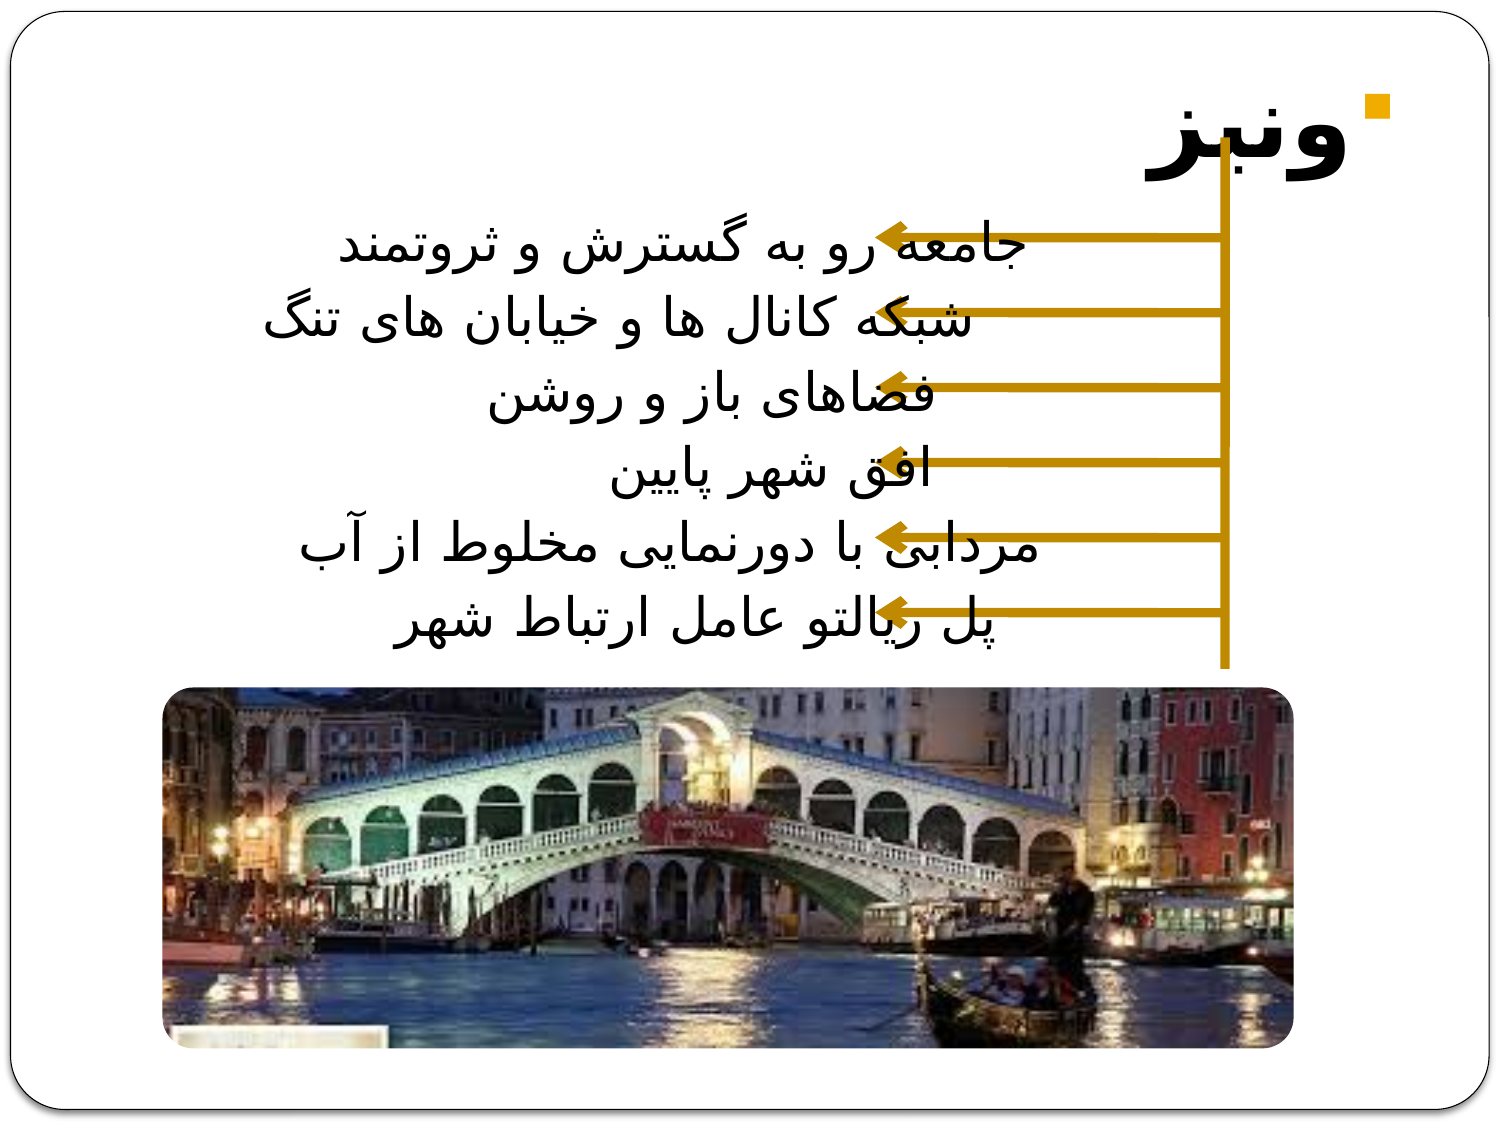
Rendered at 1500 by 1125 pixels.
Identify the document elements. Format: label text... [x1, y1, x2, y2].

picture [162, 687, 1294, 1049]
list ونیز [137, 50, 1413, 950]
text_box افق شهر پایین [593, 424, 966, 499]
text_box جامعه رو به گسترش و ثروتمند [323, 199, 1062, 280]
text_box شبکه کانال ها و خیابان های تنگ [247, 274, 1008, 355]
text_box مردابی با دورنمایی مخلوط از آب [283, 499, 1075, 580]
text_box پل ریالتو عامل ارتباط شهر [380, 580, 1030, 655]
text_box فضاهای باز و روشن [471, 349, 971, 430]
